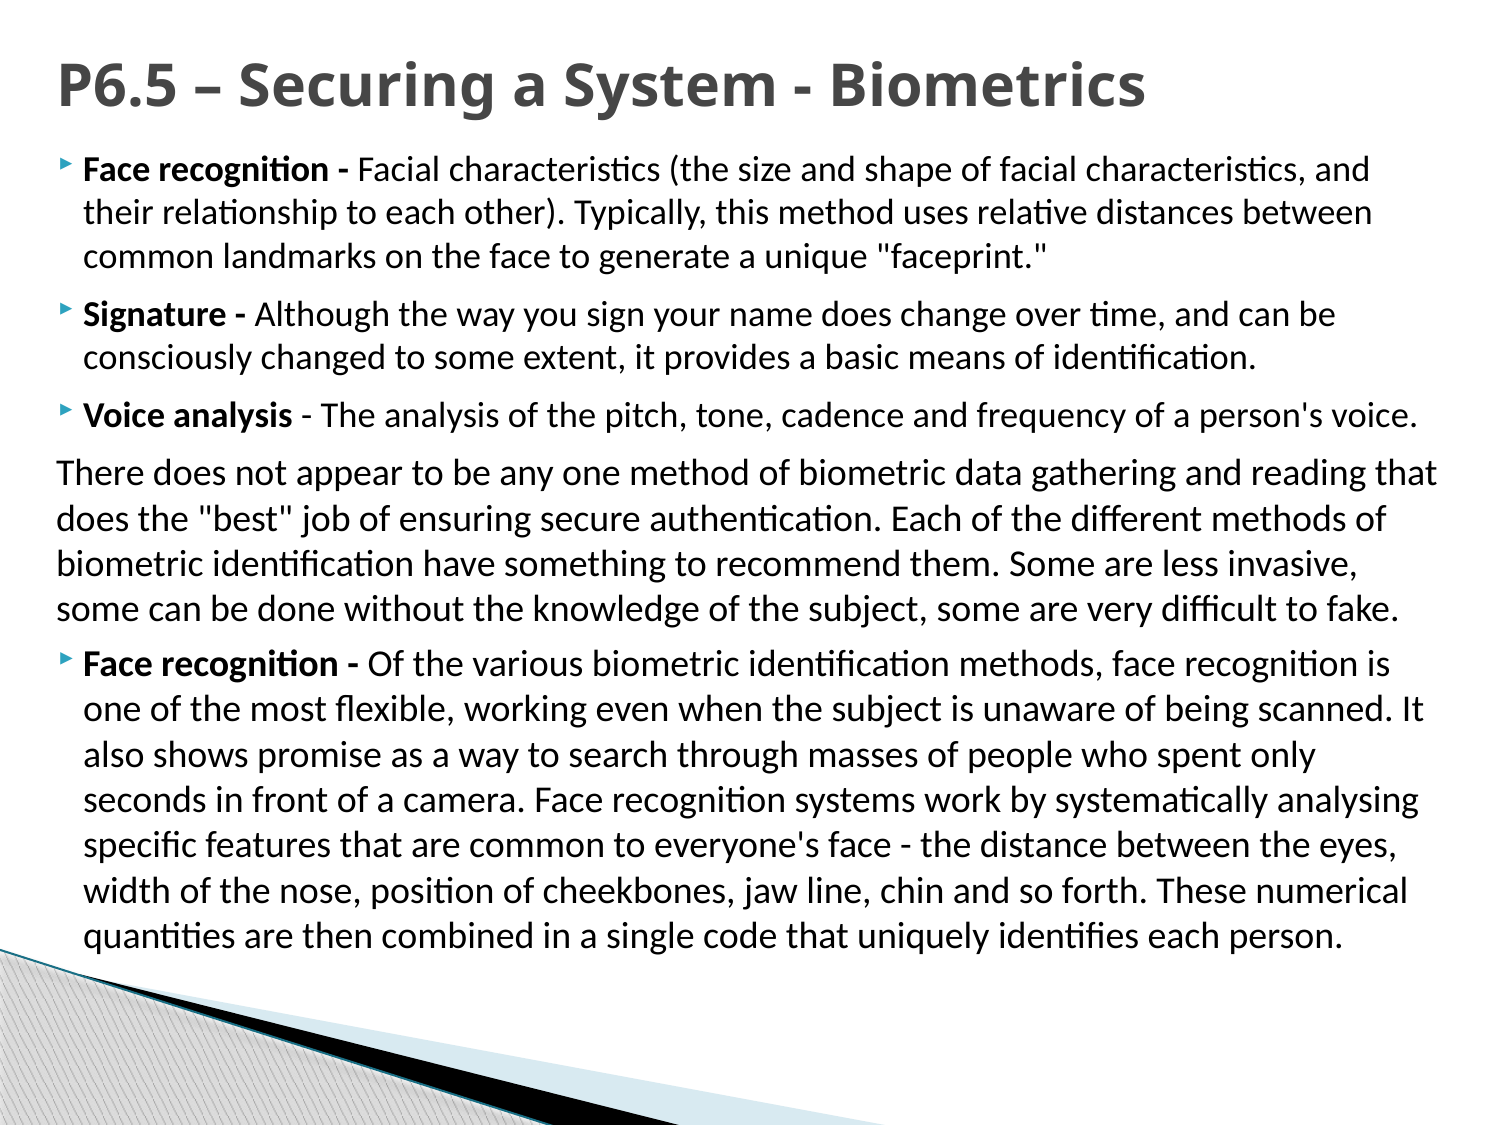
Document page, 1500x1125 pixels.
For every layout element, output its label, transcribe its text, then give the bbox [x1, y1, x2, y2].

title P6.5 – Securing a System - Biometrics [41, 19, 1392, 147]
list Face recognition - Facial characteristics (the size and shape of facial characteristics, and their relationship to each other). Typically, this method uses relative distances between common landmarks on the face to generate a unique "faceprint." Signature - Although the way you sign your name does change over time, and can be consciously changed to some extent, it provides a basic means of identification. Voice analysis - The analysis of the pitch, tone, cadence and frequency of a person's voice. There does not appear to be any one method of biometric data gathering and reading that does the "best" job of ensuring secure authentication. Each of the different methods of biometric identification have something to recommend them. Some are less invasive, some can be done without the knowledge of the subject, some are very difficult to fake. Face recognition - Of the various biometric identification methods, face recognition is one of the most flexible, working even when the subject is unaware of being scanned. It also shows promise as a way to search through masses of people who spent only seconds in front of a camera. Face recognition systems work by systematically analysing specific features that are common to everyone's face - the distance between the eyes, width of the nose, position of cheekbones, jaw line, chin and so forth. These numerical quantities are then combined in a single code that uniquely identifies each person. [41, 137, 1459, 1047]
